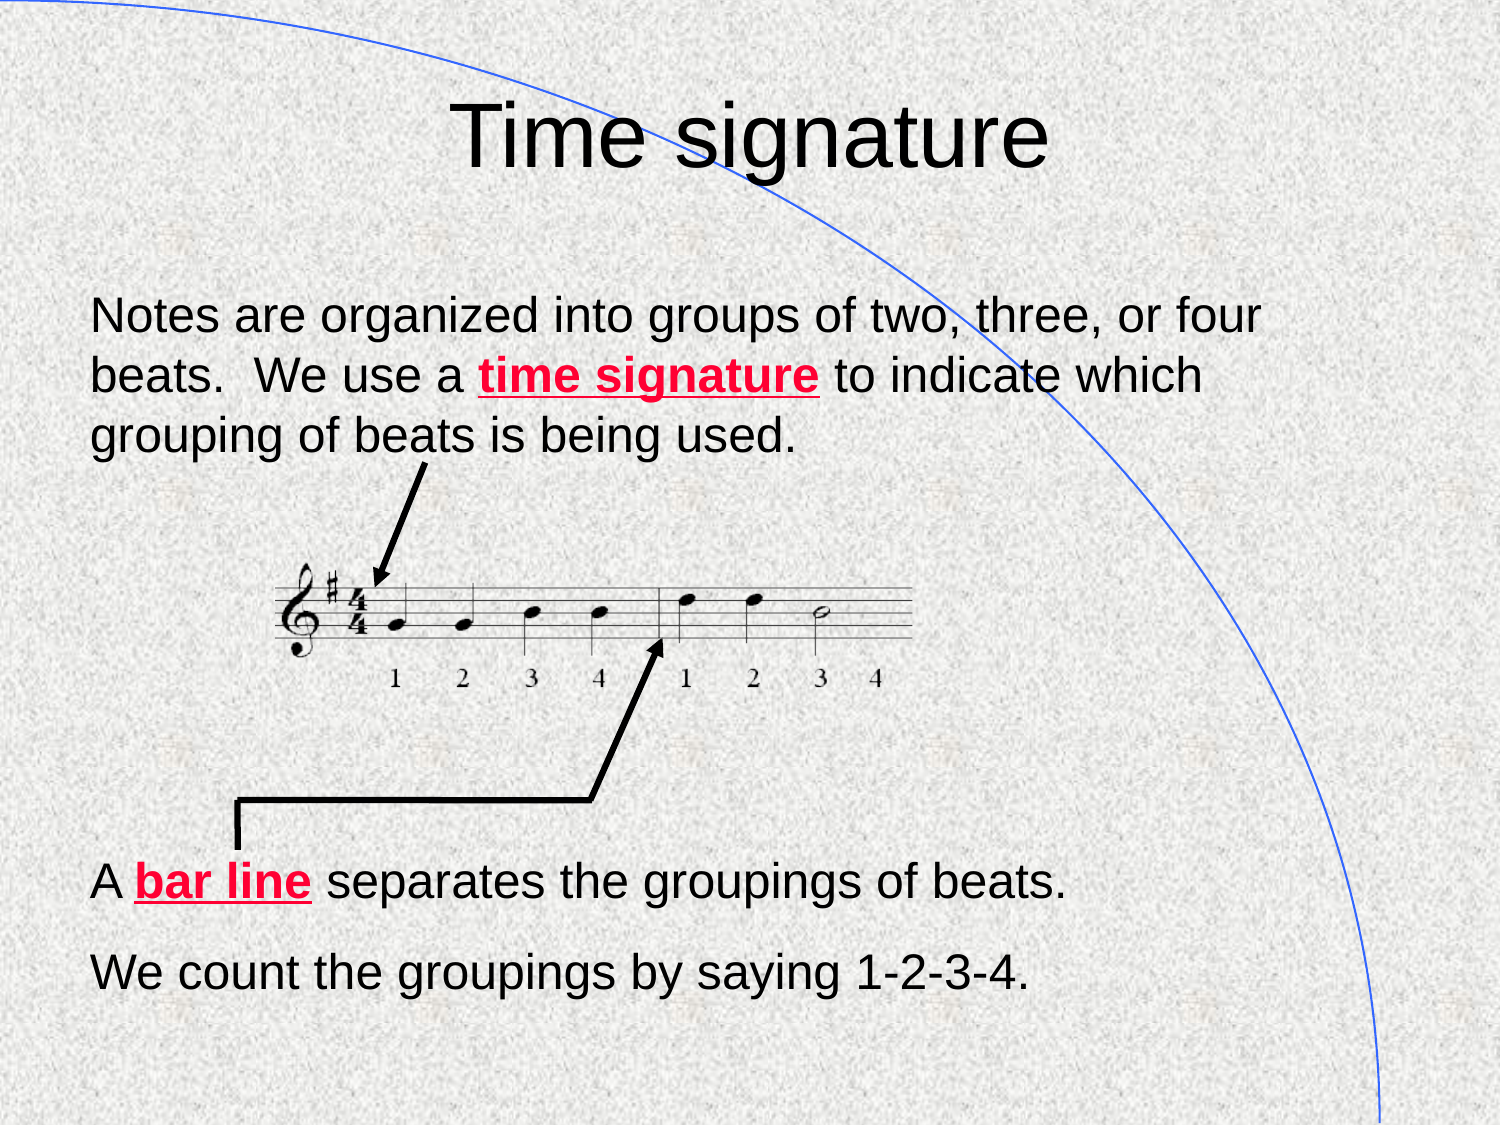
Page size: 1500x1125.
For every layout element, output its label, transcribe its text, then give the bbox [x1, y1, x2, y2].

text_box Notes are organized into groups of two, three, or four beats. We use a time signature to indicate which grouping of beats is being used. [74, 275, 1425, 562]
title Time signature [49, 68, 1451, 195]
picture [0, 0, 1500, 1125]
text_box A bar line separates the groupings of beats. We count the groupings by saying 1-2-3-4. [74, 840, 1438, 1007]
